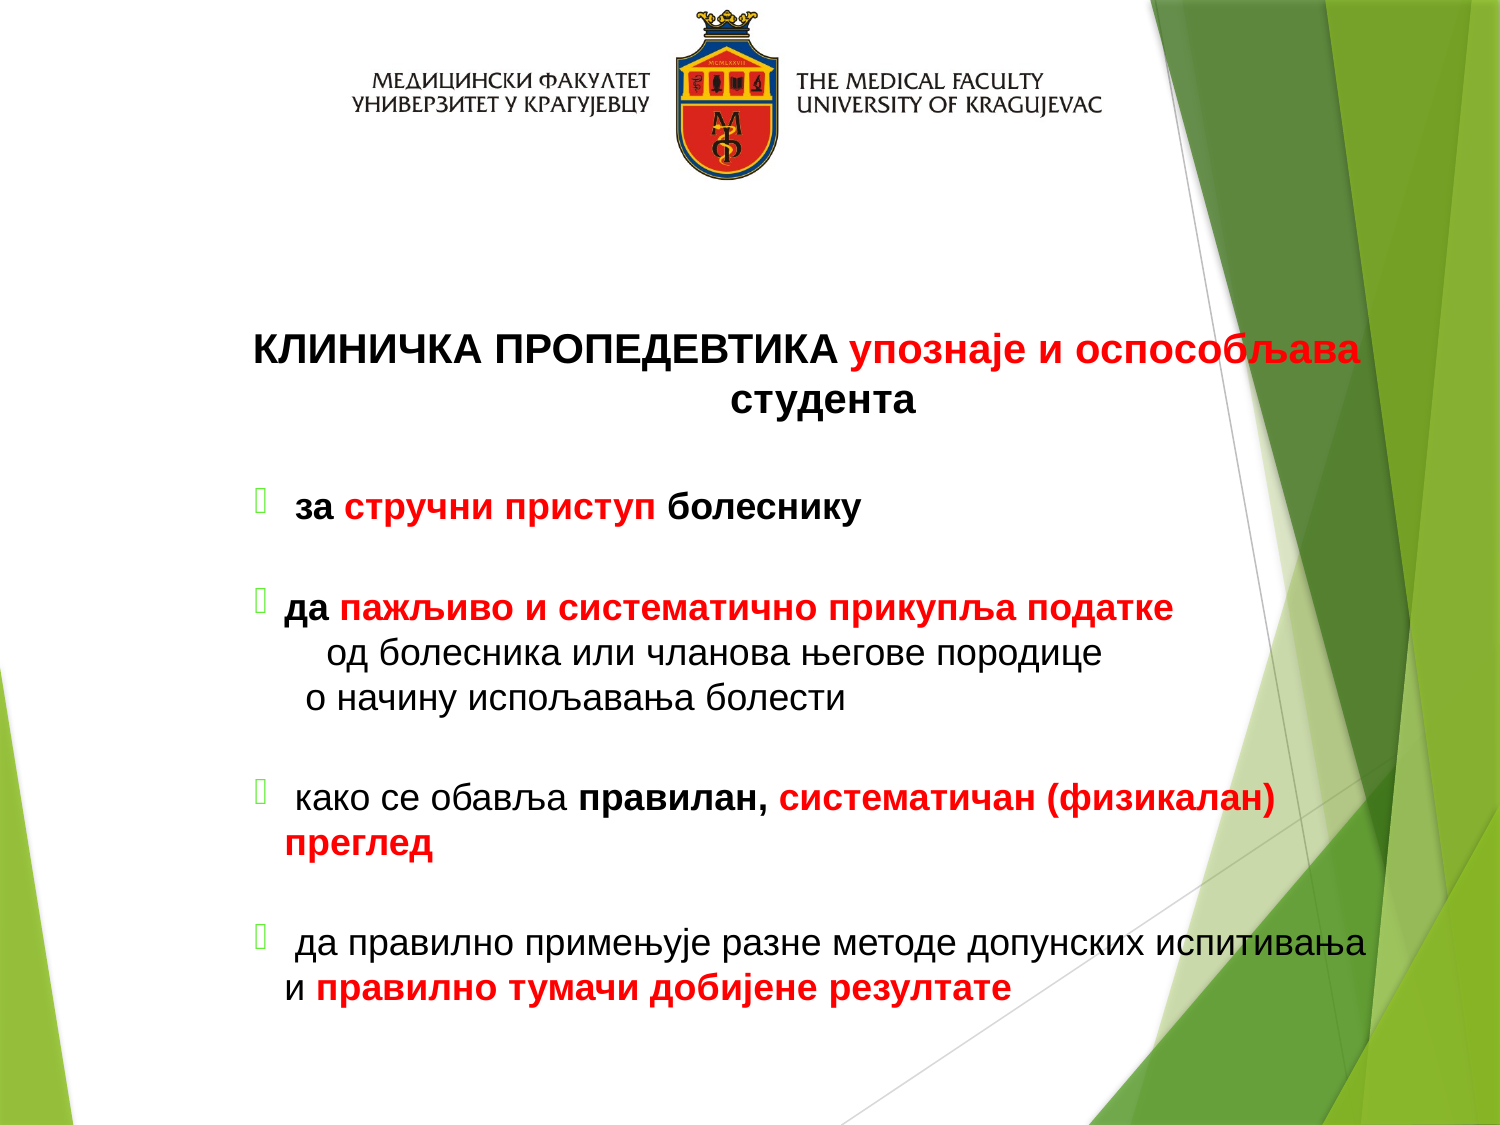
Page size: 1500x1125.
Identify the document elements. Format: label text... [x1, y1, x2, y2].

picture [328, 0, 1125, 191]
text_box КЛИНИЧКА ПРОПЕДЕВТИКA упознаје и оспособљава студента за стручни приступ болеснику да пажљиво и систематично прикупља податке од болесника или чланова његове породице о начину испољавања болести како се обавља правилан, систематичан (физикалан) преглед да правилно примењује разне методе допунских испитивања и правилно тумачи добијене резултате [140, 314, 1416, 973]
